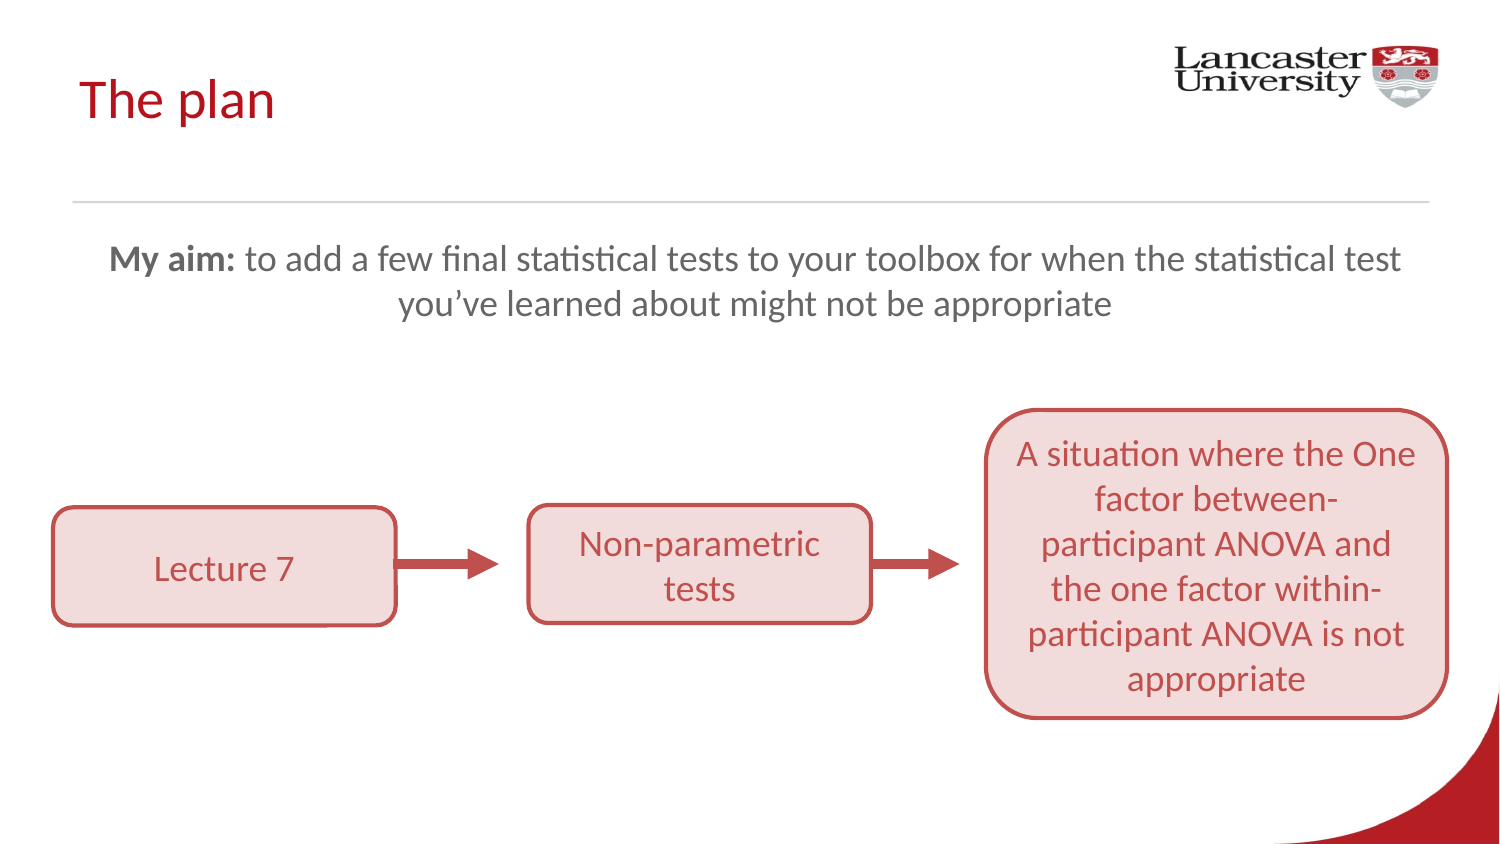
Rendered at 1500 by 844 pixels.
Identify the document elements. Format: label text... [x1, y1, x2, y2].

text_box Lecture 7 [50, 505, 398, 628]
text_box Non-parametric tests [526, 502, 874, 626]
picture [0, 0, 1500, 844]
list My aim: to add a few final statistical tests to your toolbox for when the statistical test you’ve learned about might not be appropriate [64, 226, 1447, 351]
text_box A situation where the One factor between-participant ANOVA and the one factor within-participant ANOVA is not appropriate [983, 407, 1450, 721]
title The plan [64, 67, 1176, 210]
